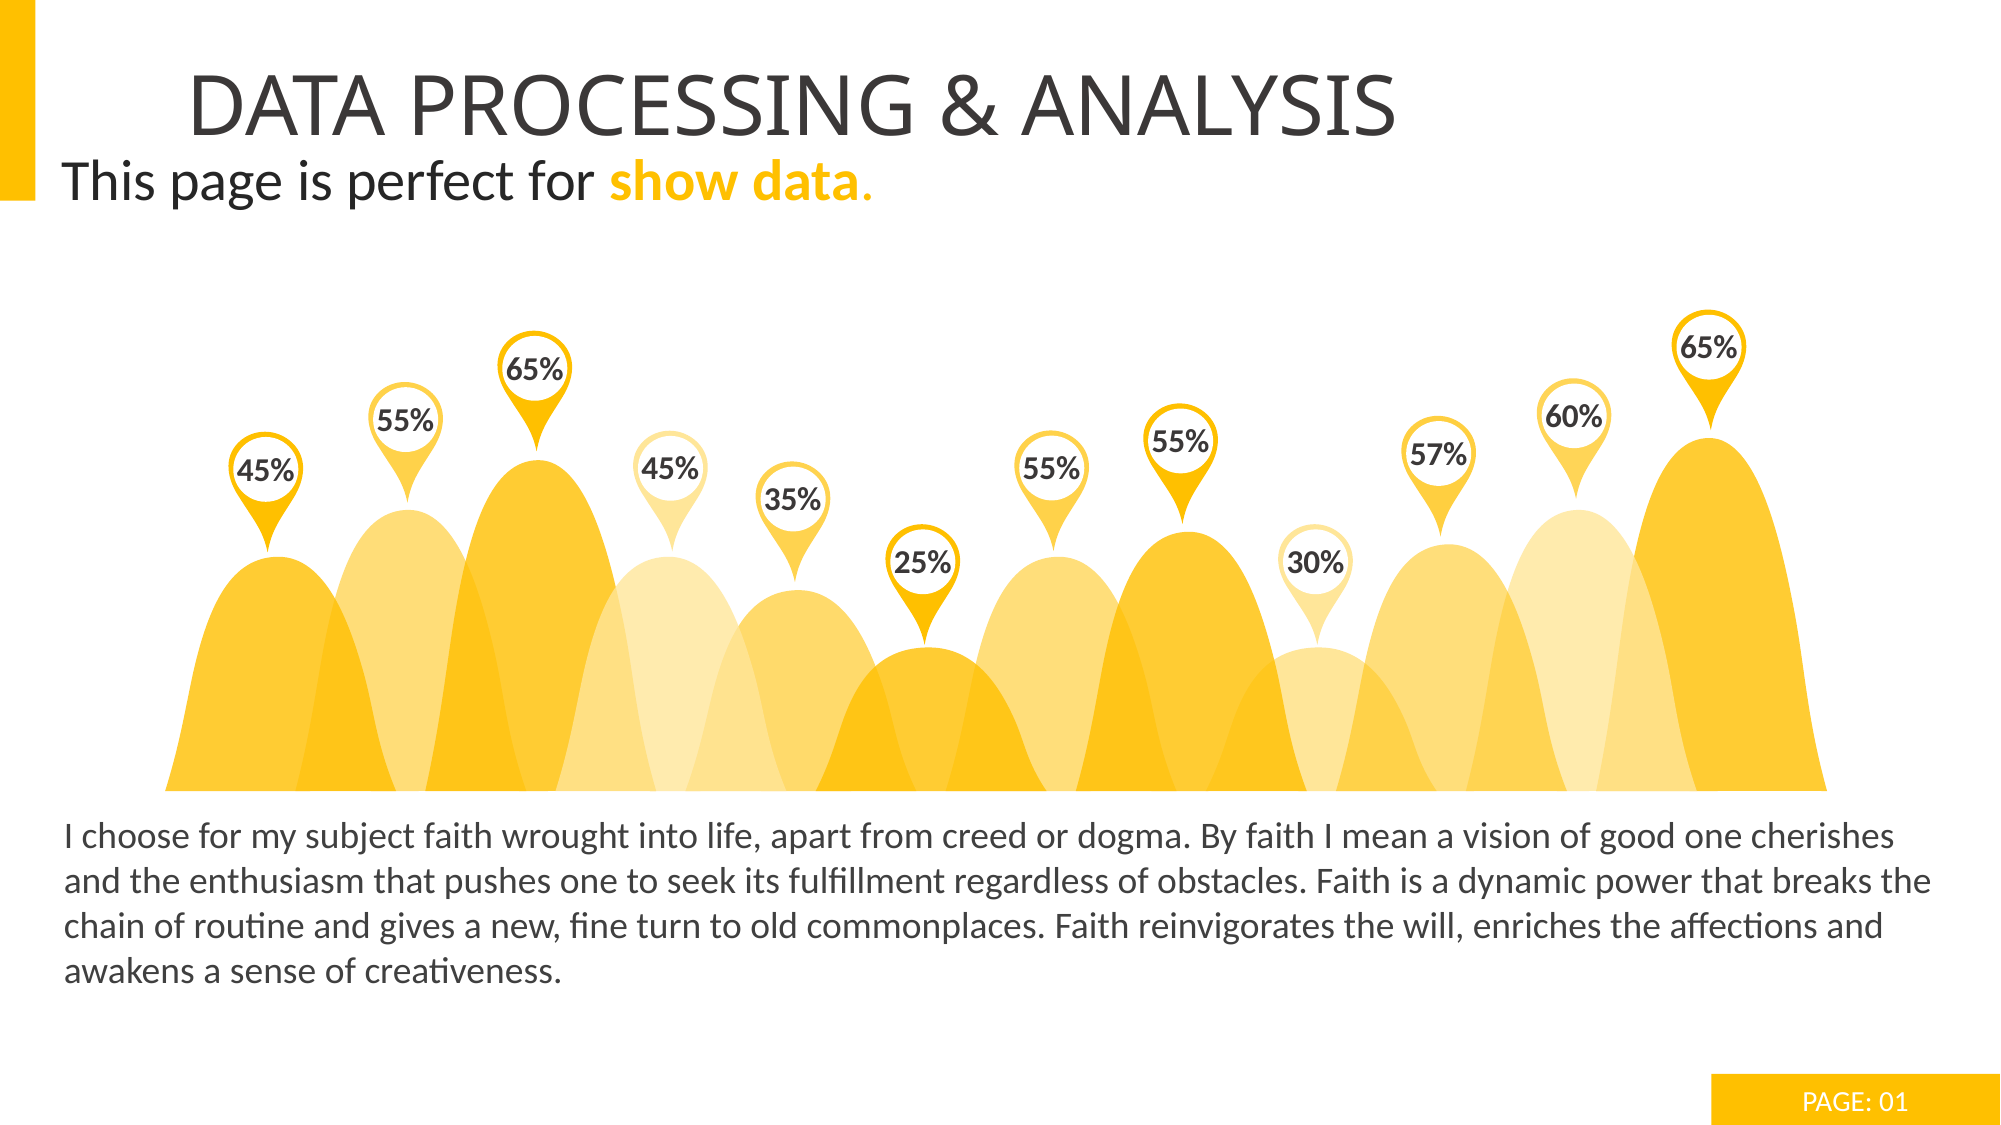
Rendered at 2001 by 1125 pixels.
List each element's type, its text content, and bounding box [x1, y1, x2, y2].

text_box This page is perfect for show data. [46, 135, 891, 220]
text_box I choose for my subject faith wrought into life, apart from creed or dogma. By faith I mean a vision of good one cherishes and the enthusiasm that pushes one to seek its fulfillment regardless of obstacles. Faith is a dynamic power that breaks the chain of routine and gives a new, fine turn to old commonplaces. Faith reinvigorates the will, enriches the affections and awakens a sense of creativeness. [48, 803, 1973, 999]
text_box [0, 0, 36, 202]
text_box DATA PROCESSING & ANALYSIS [171, 44, 1415, 160]
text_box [165, 314, 1828, 792]
text_box PAGE: 01 [1710, 1073, 2000, 1125]
